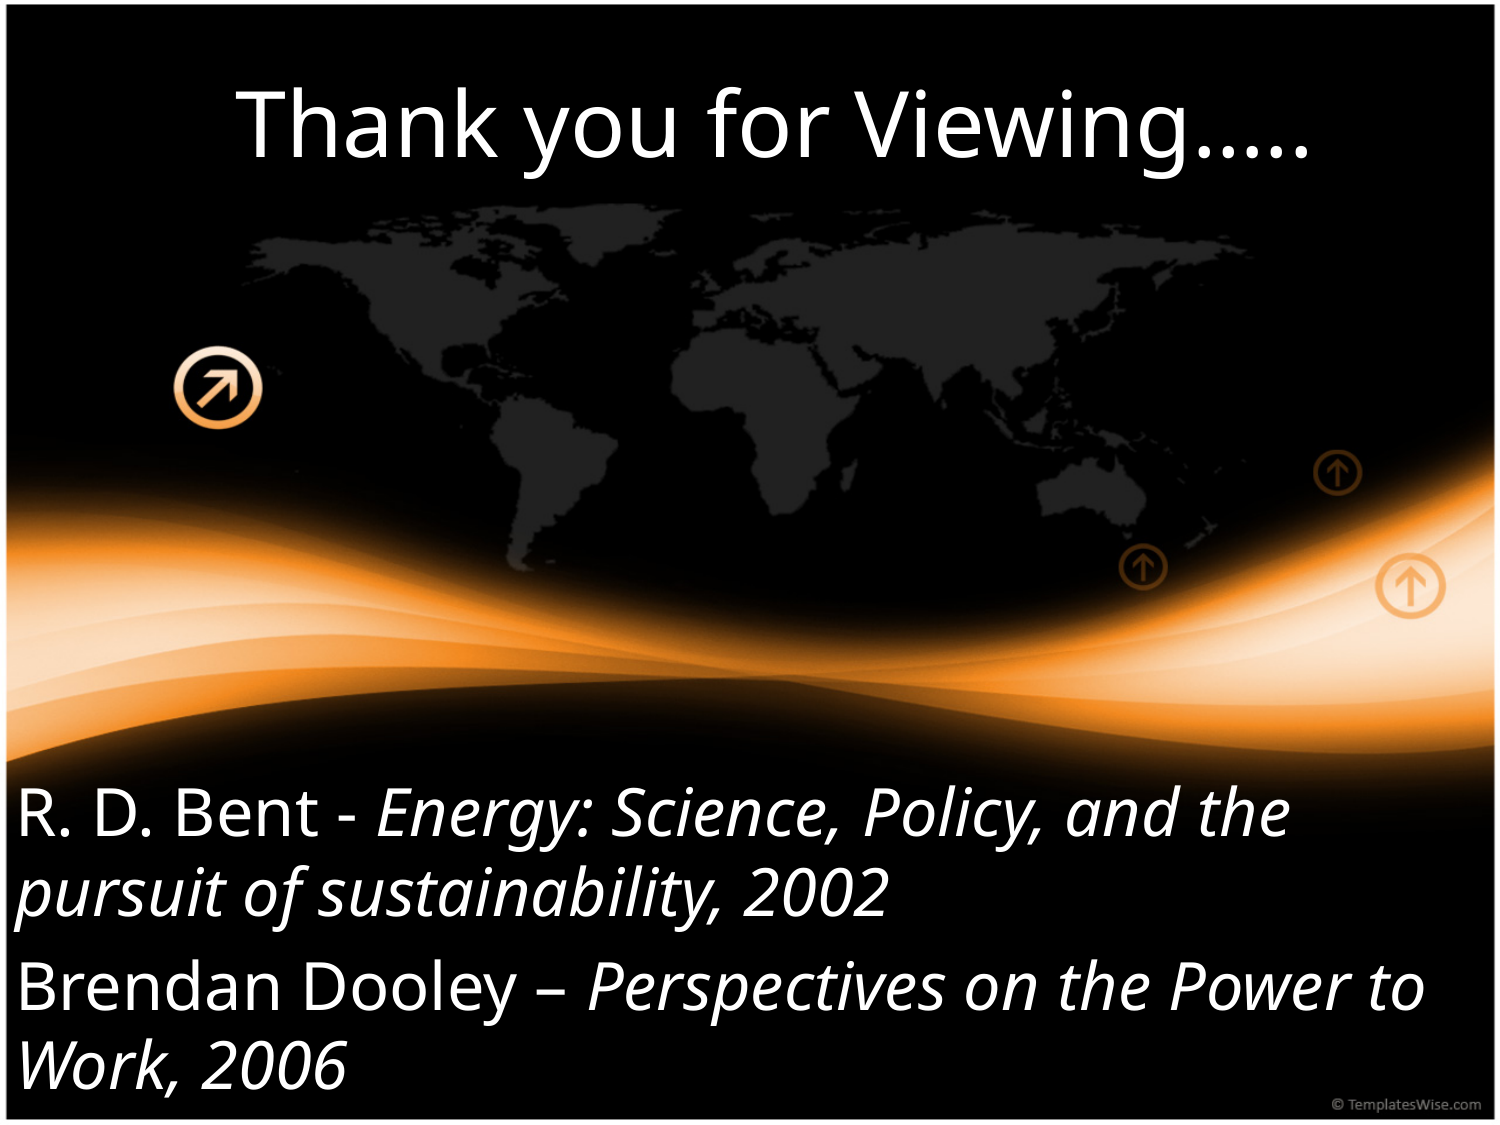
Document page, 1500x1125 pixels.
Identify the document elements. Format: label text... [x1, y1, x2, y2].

subtitle R. D. Bent - Energy: Science, Policy, and the pursuit of sustainability, 2002 Brendan Dooley – Perspectives on the Power to Work, 2006 Dennis O'Neil - What is Culture, 2006 [0, 762, 1500, 1101]
title Thank you for Viewing….. [137, 0, 1413, 242]
picture [0, 1101, 1500, 1125]
picture [0, 0, 1500, 762]
